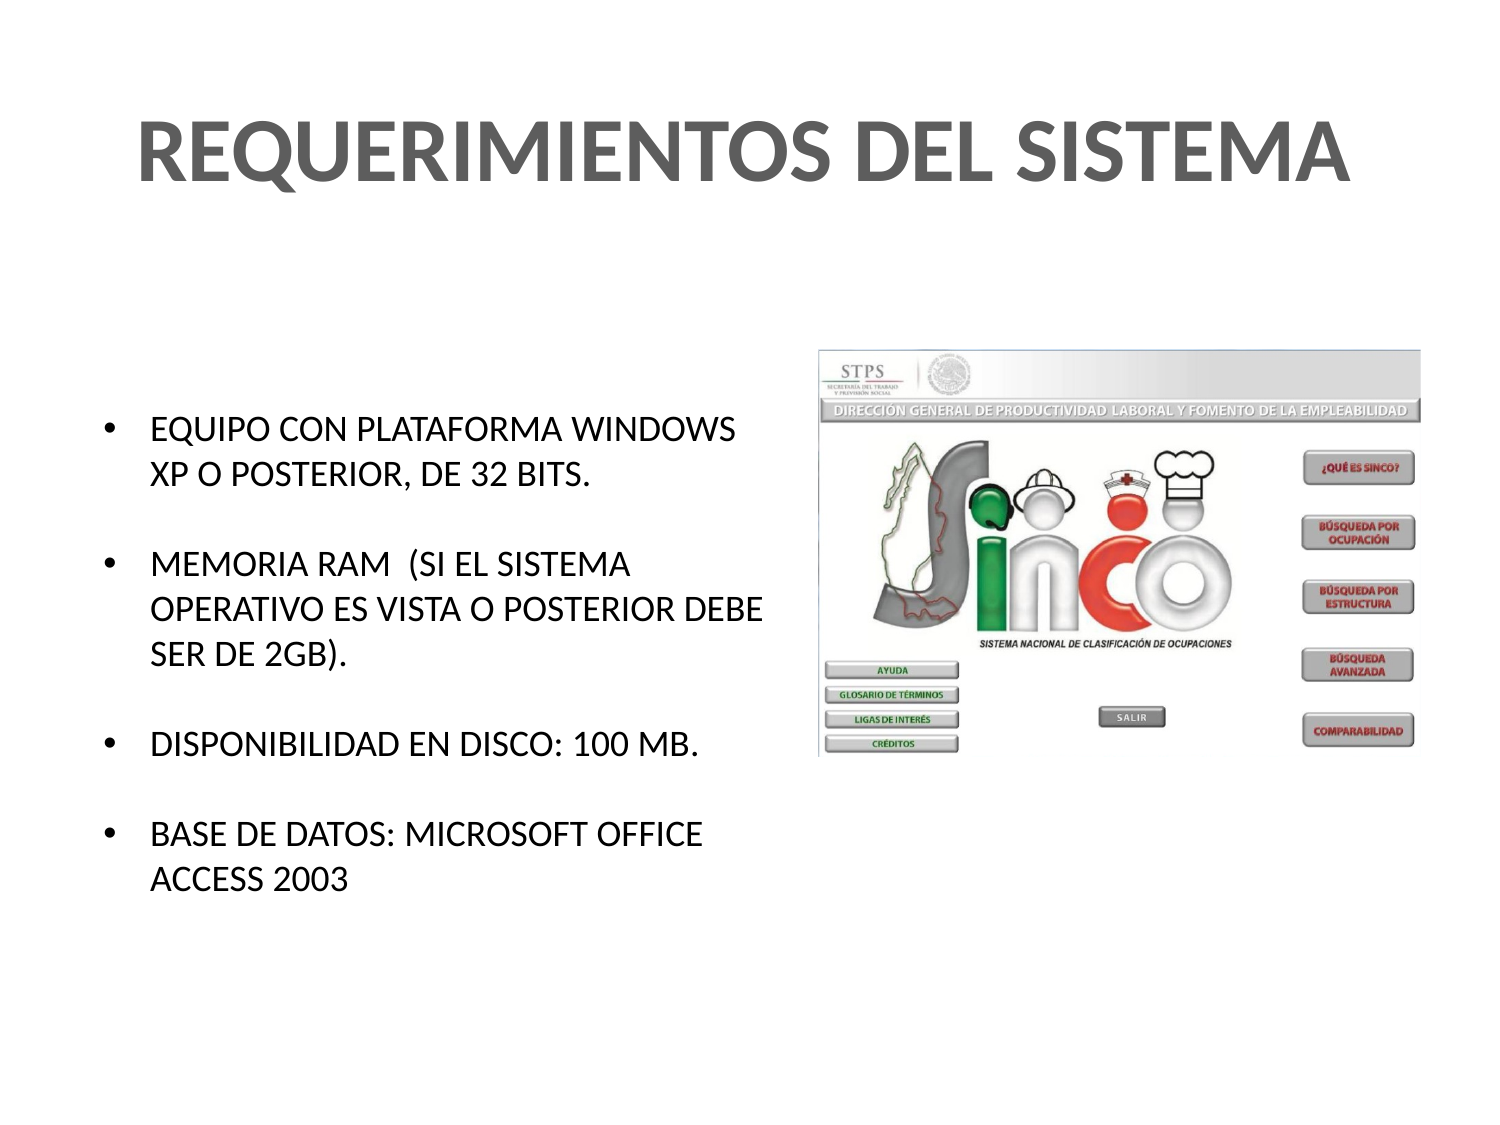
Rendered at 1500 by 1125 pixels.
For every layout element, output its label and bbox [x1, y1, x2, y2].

text_box [88, 81, 1421, 913]
